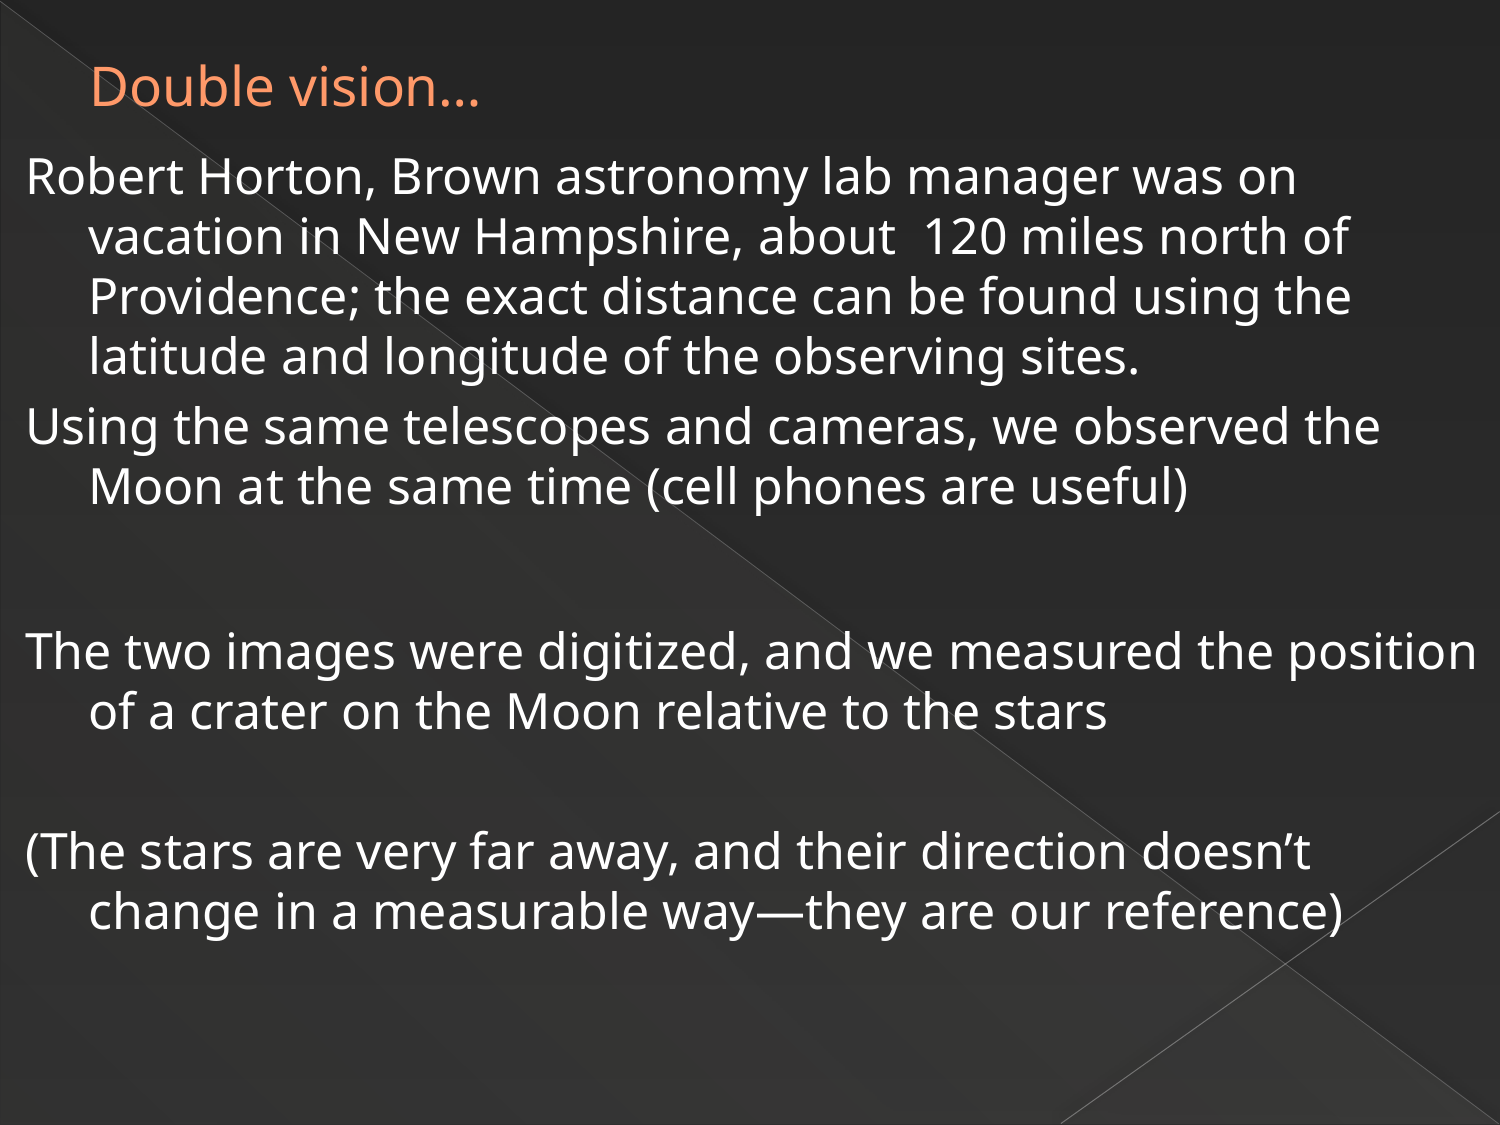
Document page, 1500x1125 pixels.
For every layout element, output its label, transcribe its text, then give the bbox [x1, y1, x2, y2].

list Robert Horton, Brown astronomy lab manager was on vacation in New Hampshire, about 120 miles north of Providence; the exact distance can be found using the latitude and longitude of the observing sites. Using the same telescopes and cameras, we observed the Moon at the same time (cell phones are useful) [0, 137, 1500, 612]
title Double vision… [75, 43, 1425, 125]
list The two images were digitized, and we measured the position of a crater on the Moon relative to the stars (The stars are very far away, and their direction doesn’t change in a measurable way—they are our reference) [0, 612, 1500, 1100]
